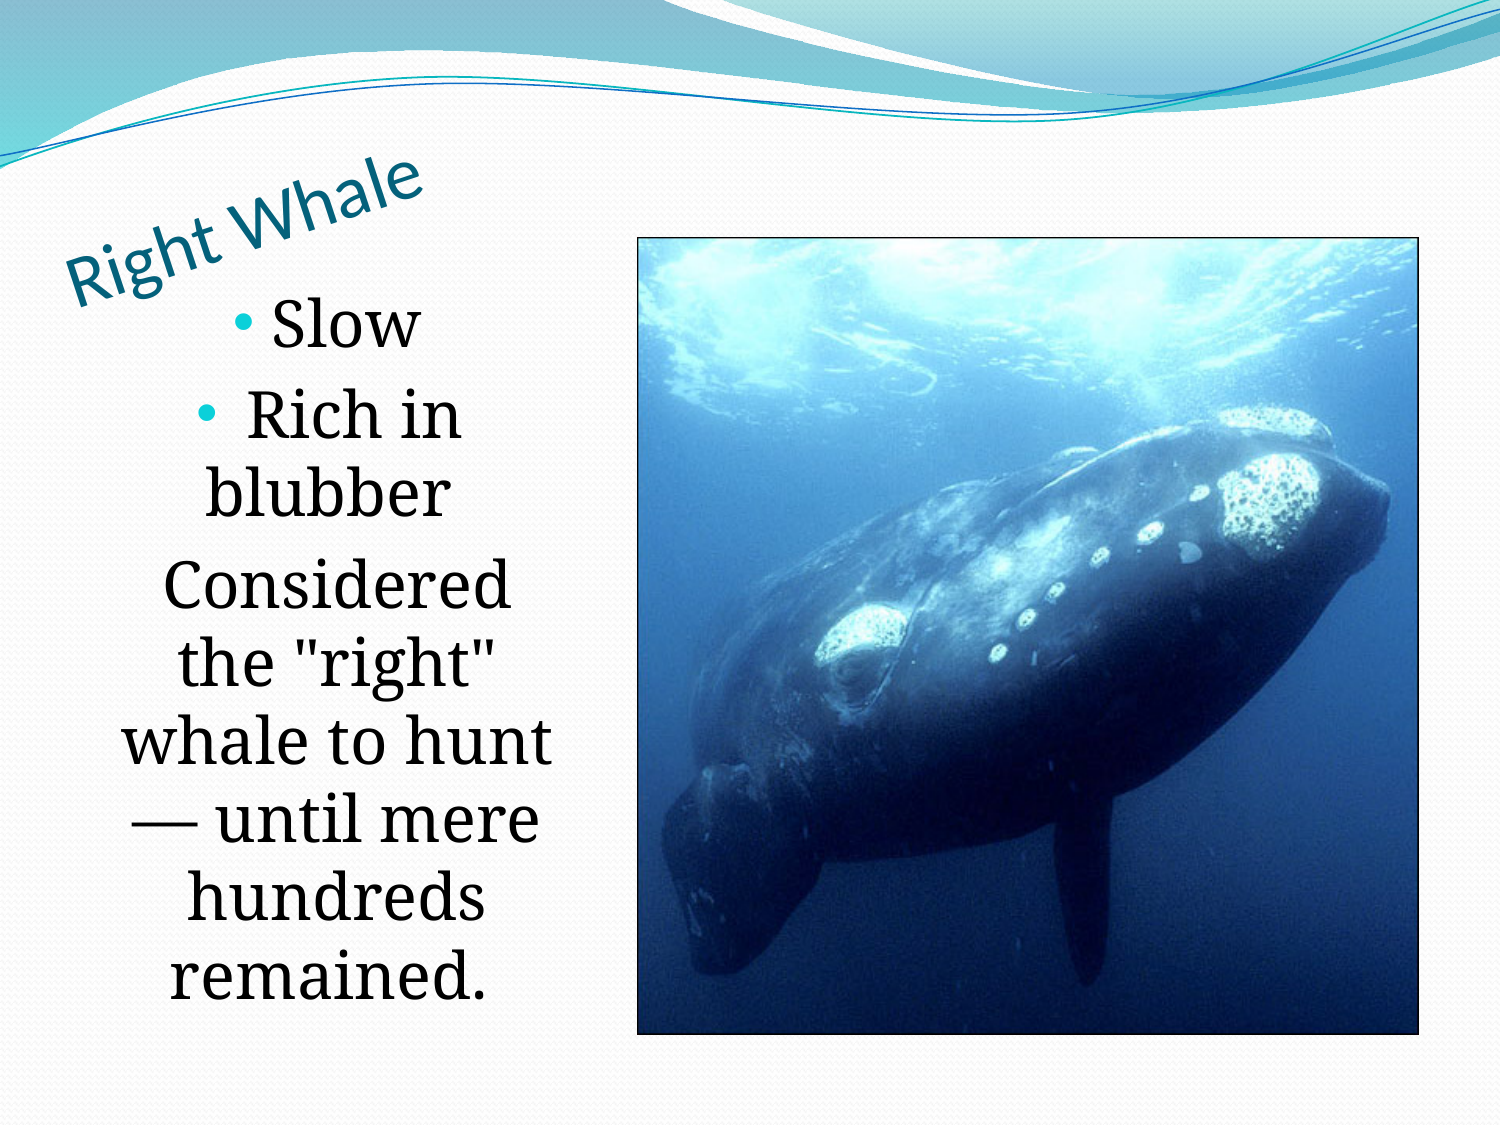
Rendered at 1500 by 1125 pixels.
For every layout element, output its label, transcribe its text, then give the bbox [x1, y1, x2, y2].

title Right Whale [50, 75, 550, 324]
list Slow Rich in blubber Considered the "right" whale to hunt — until mere hundreds remained. [112, 275, 563, 1025]
picture [637, 237, 1419, 1035]
